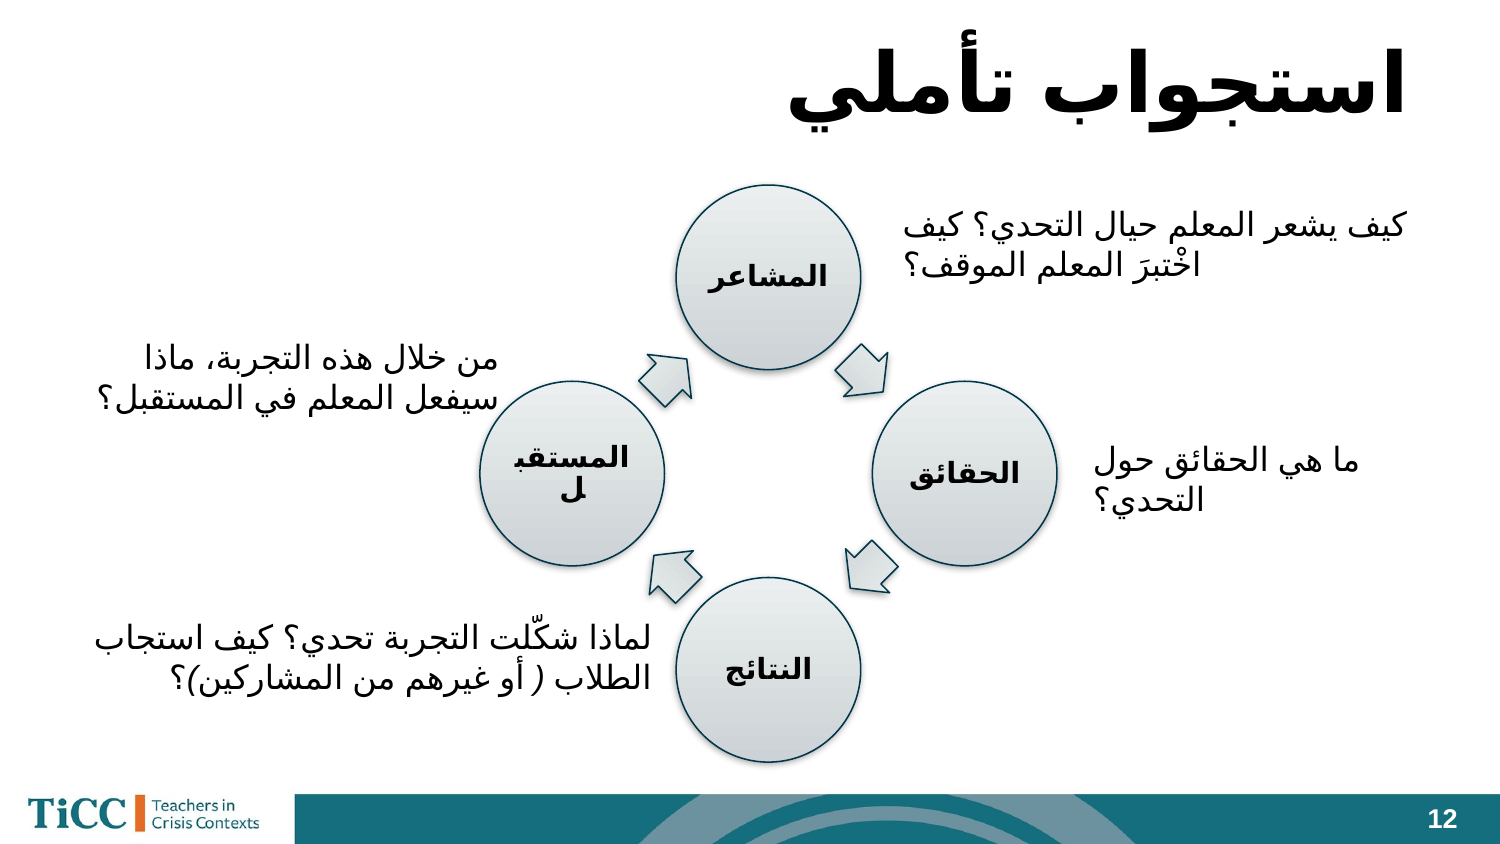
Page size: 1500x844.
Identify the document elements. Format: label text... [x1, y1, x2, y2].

text_box كيف يشعر المعلم حيال التحدي؟ كيف اخْتبرَ المعلم الموقف؟ [1062, 195, 1480, 346]
text_box من خلال هذه التجربة، ماذا سيفعل المعلم في المستقبل؟ [35, 328, 474, 425]
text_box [479, 184, 1058, 763]
text_box لماذا شكّلت التجربة تحدي؟ كيف استجاب الطلاب ( أو غيرهم من المشاركين)؟ [44, 608, 474, 745]
text_box ما هي الحقائق حول التحدي؟ [1077, 430, 1425, 527]
slide_number ‹#› [1382, 785, 1473, 844]
picture [0, 0, 1500, 844]
title استجواب تأملي [74, 0, 1425, 145]
